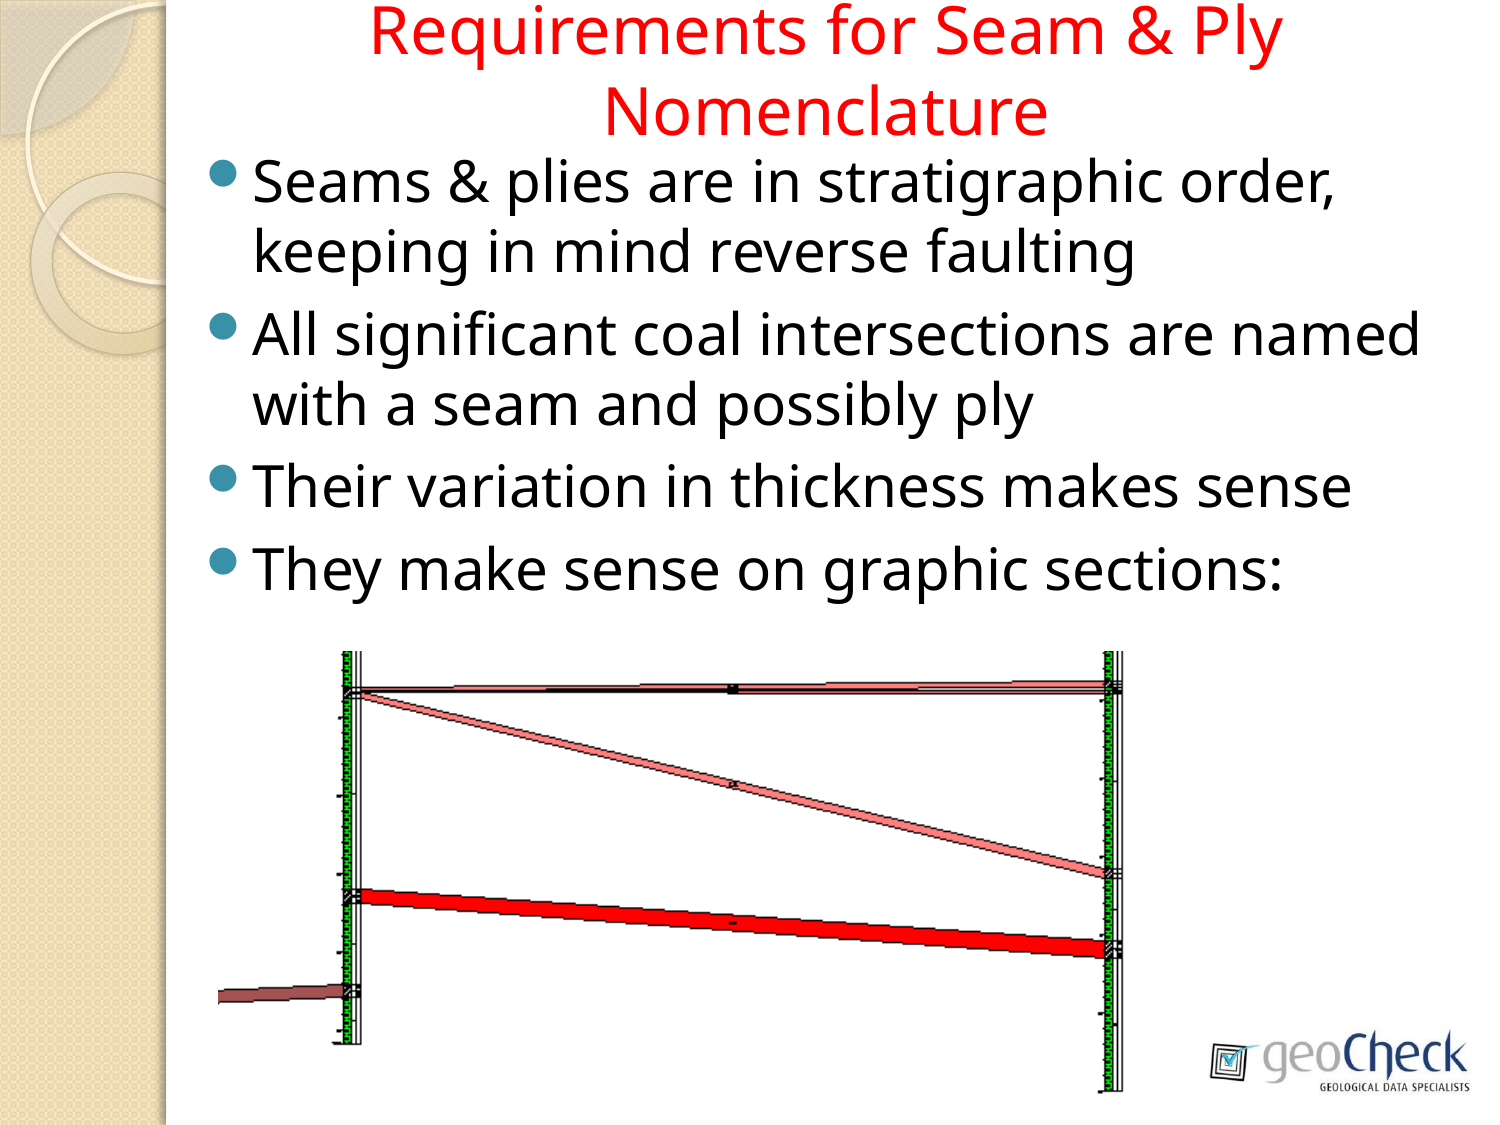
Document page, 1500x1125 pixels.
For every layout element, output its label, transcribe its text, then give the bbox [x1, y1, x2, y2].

list Seams & plies are in stratigraphic order, keeping in mind reverse faulting All significant coal intersections are named with a seam and possibly ply Their variation in thickness makes sense They make sense on graphic sections: [177, 137, 1495, 622]
picture [1198, 1028, 1480, 1102]
picture [218, 651, 1168, 1125]
title Requirements for Seam & Ply Nomenclature [156, 3, 1497, 134]
